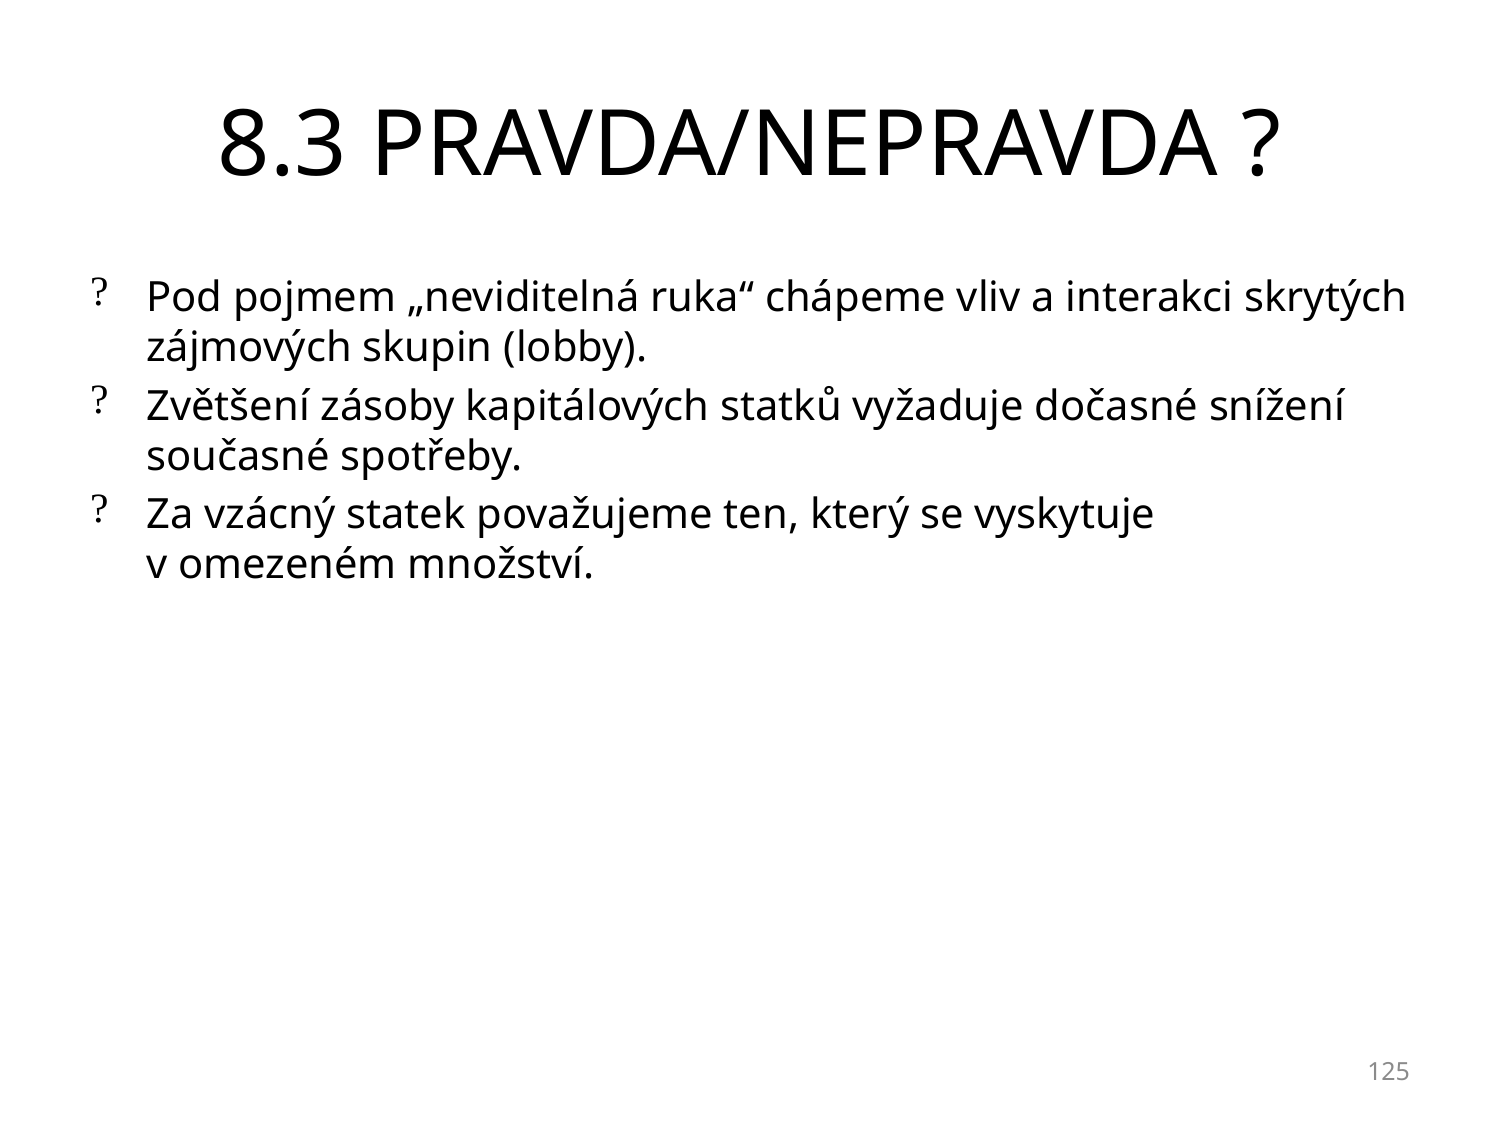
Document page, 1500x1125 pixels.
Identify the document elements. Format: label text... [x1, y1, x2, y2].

slide_number 125 [1074, 1042, 1425, 1103]
list Pod pojmem „neviditelná ruka“ chápeme vliv a interakci skrytých zájmových skupin (lobby). Zvětšení zásoby kapitálových statků vyžaduje dočasné snížení současné spotřeby. Za vzácný statek považujeme ten, který se vyskytuje v omezeném množství. [75, 262, 1425, 1005]
title 8.3 PRAVDA/NEPRAVDA ? [75, 45, 1425, 233]
